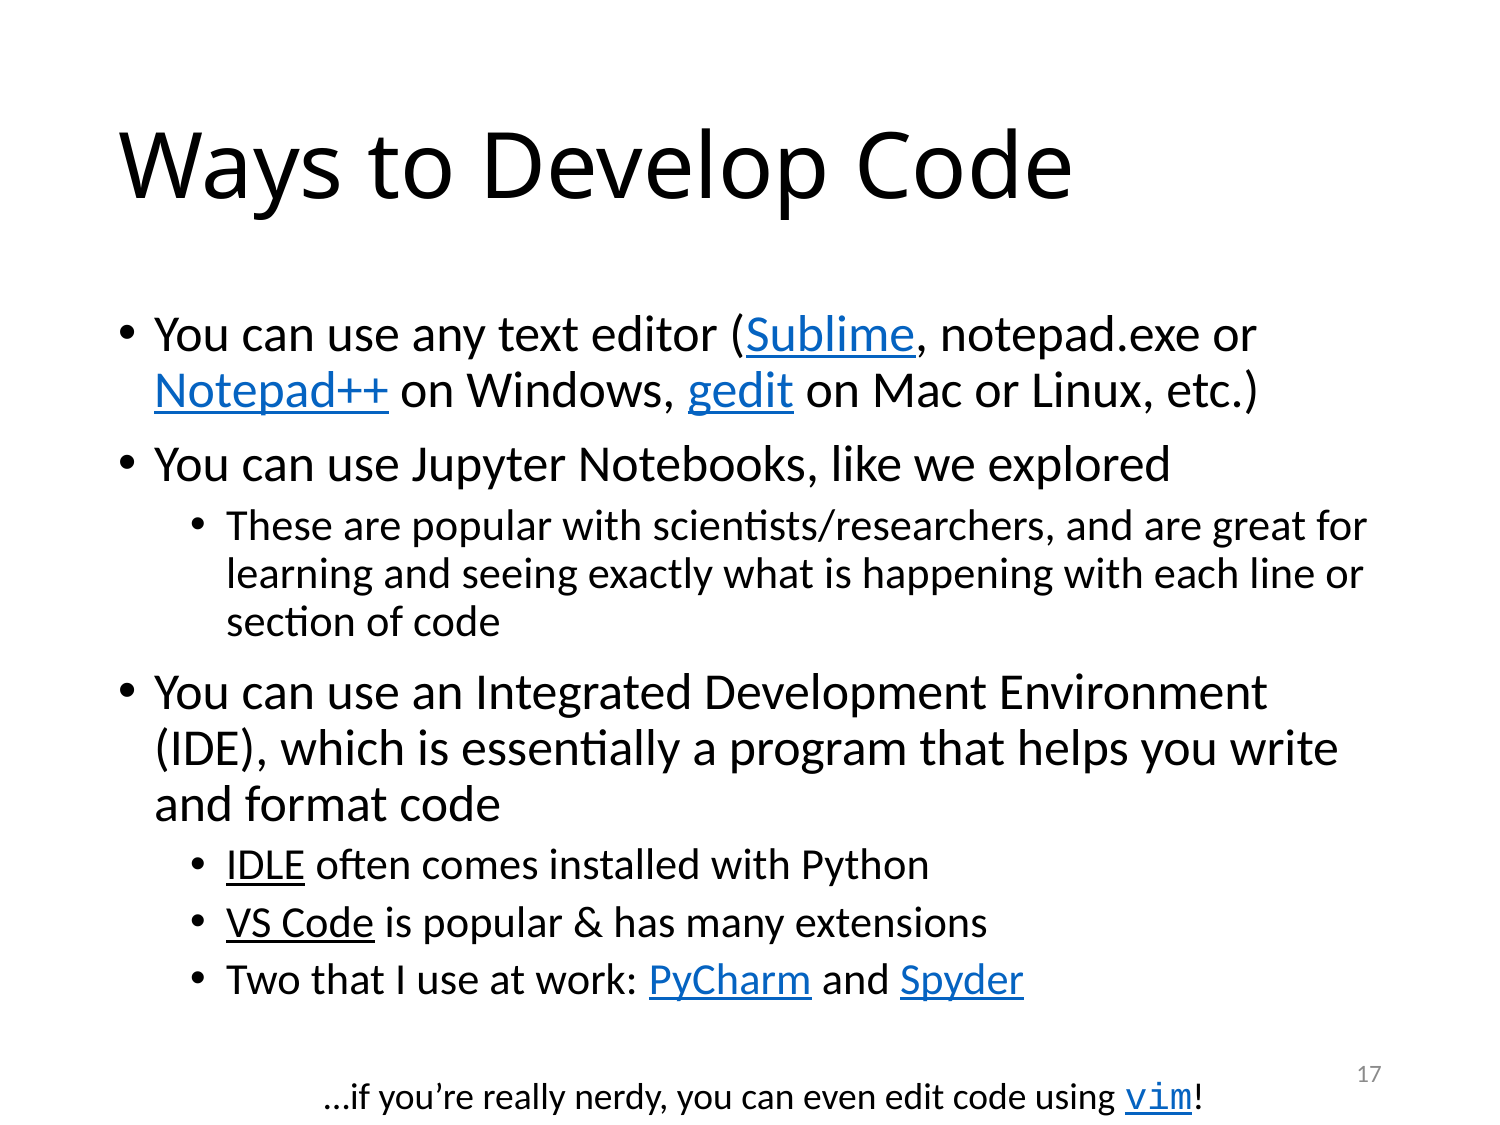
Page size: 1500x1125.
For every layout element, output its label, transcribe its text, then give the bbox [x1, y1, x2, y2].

title Ways to Develop Code [103, 59, 1397, 278]
slide_number 17 [1059, 1042, 1397, 1103]
text_box …if you’re really nerdy, you can even edit code using vim! [309, 1064, 1228, 1125]
list You can use any text editor (Sublime, notepad.exe or Notepad++ on Windows, gedit on Mac or Linux, etc.) You can use Jupyter Notebooks, like we explored These are popular with scientists/researchers, and are great for learning and seeing exactly what is happening with each line or section of code You can use an Integrated Development Environment (IDE), which is essentially a program that helps you write and format code IDLE often comes installed with Python VS Code is popular & has many extensions Two that I use at work: PyCharm and Spyder [103, 299, 1397, 1014]
